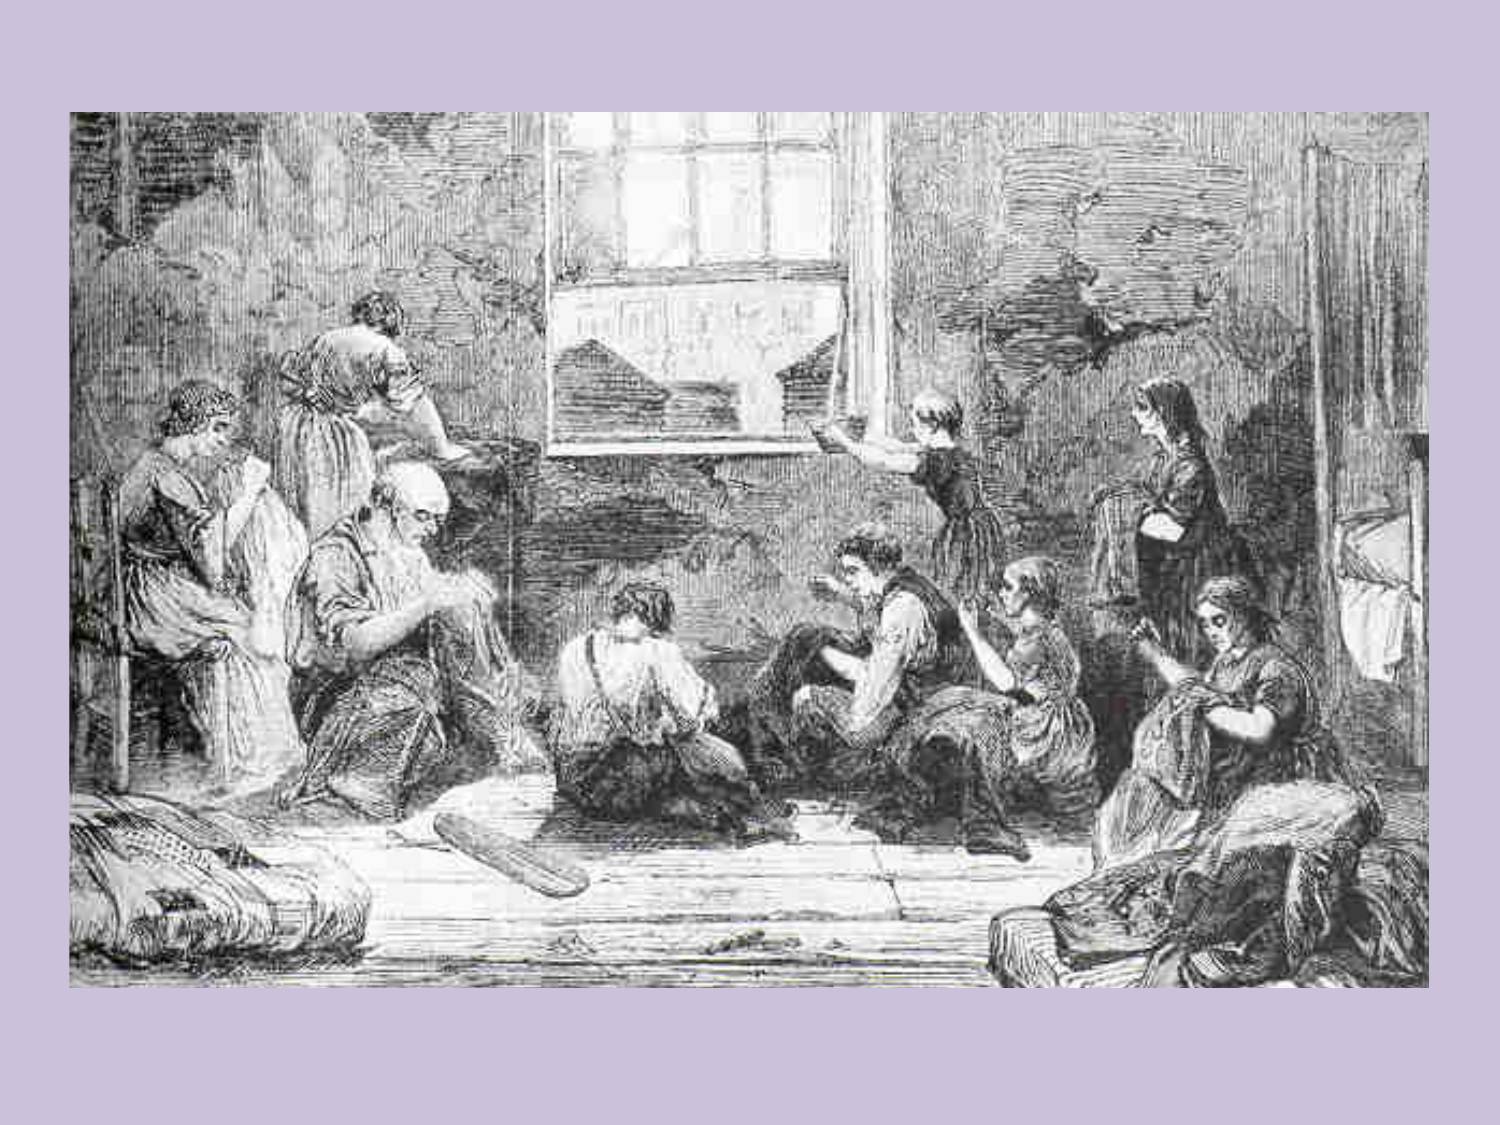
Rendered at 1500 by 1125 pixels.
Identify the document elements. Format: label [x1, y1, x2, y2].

picture [69, 112, 1430, 988]
